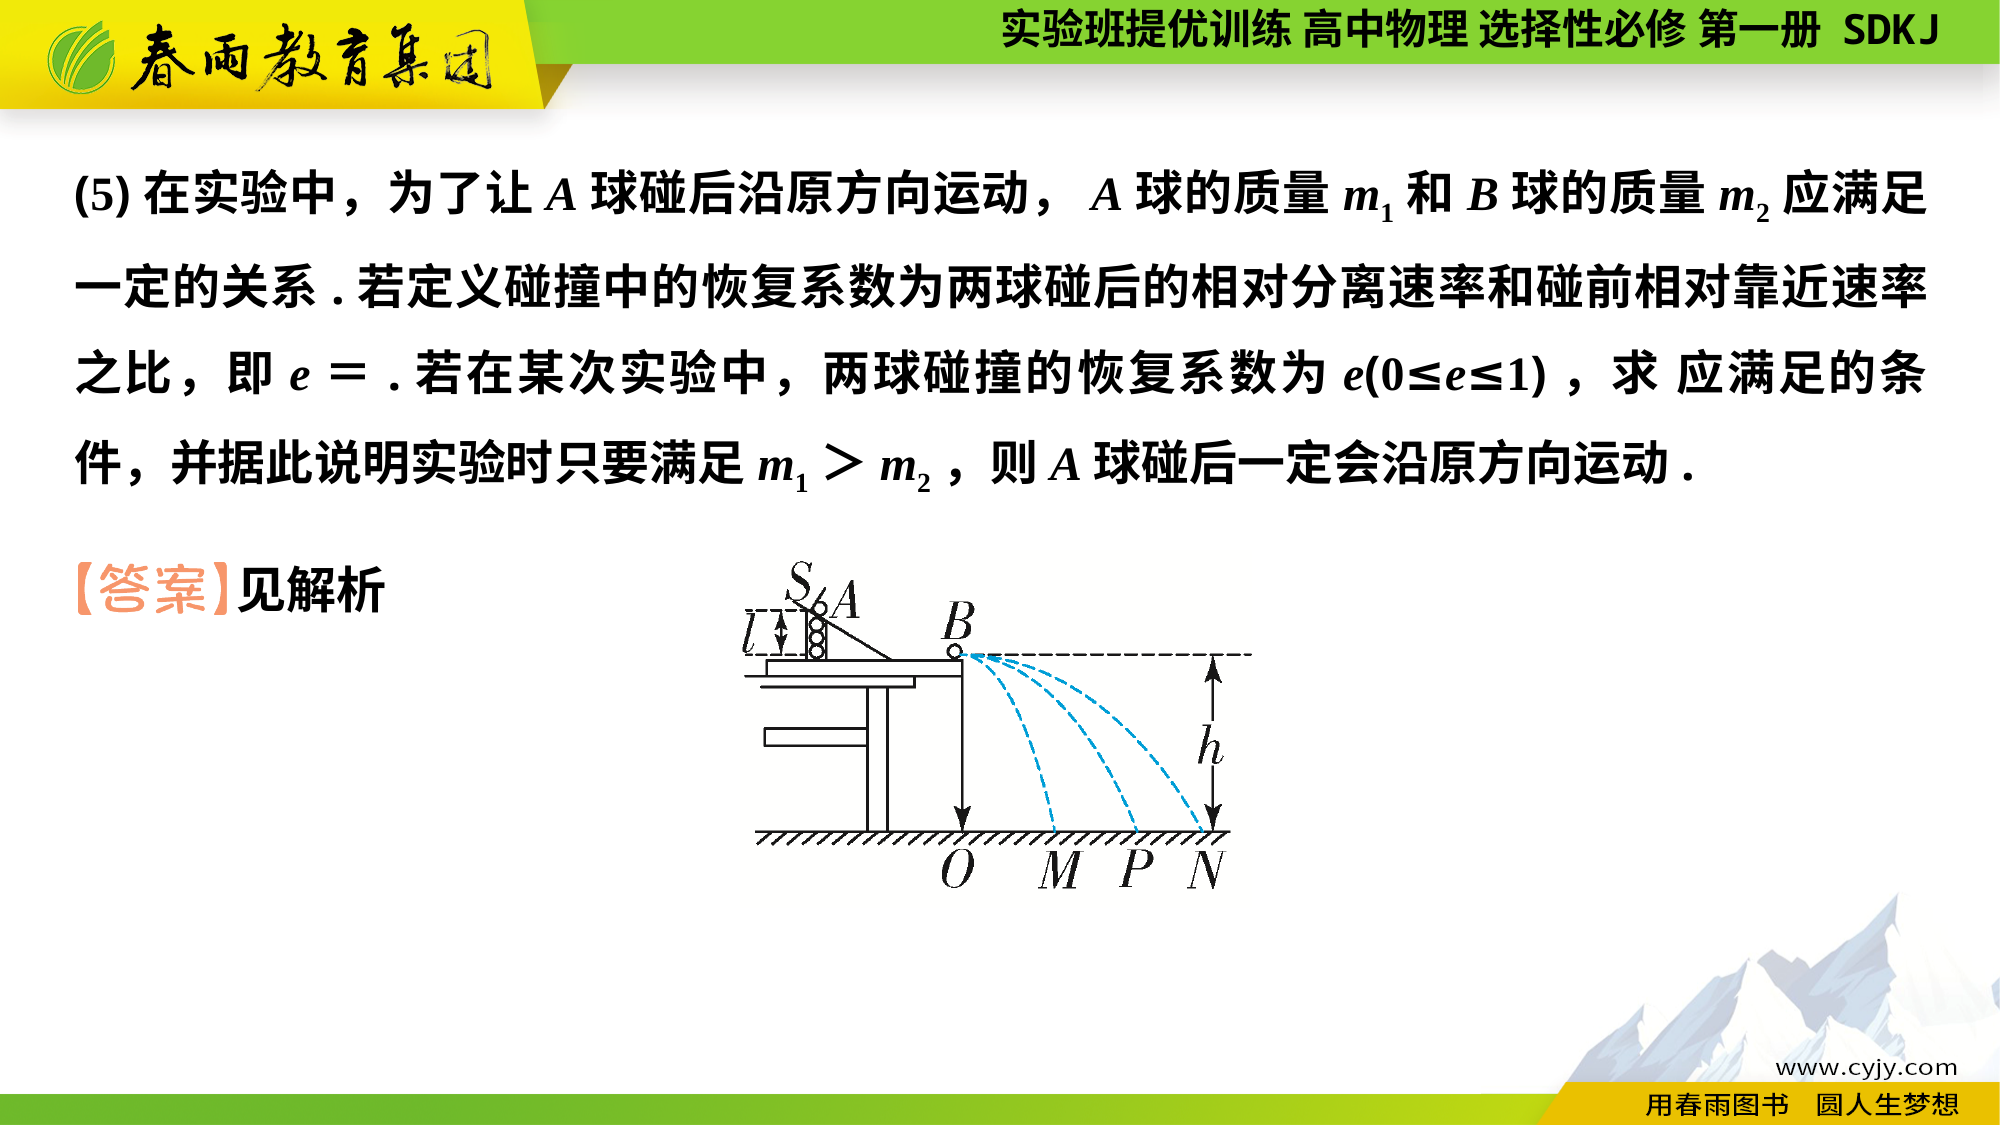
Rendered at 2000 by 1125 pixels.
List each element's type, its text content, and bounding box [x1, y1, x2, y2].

picture [0, 0, 2000, 1125]
text_box 见解析 [222, 550, 402, 626]
